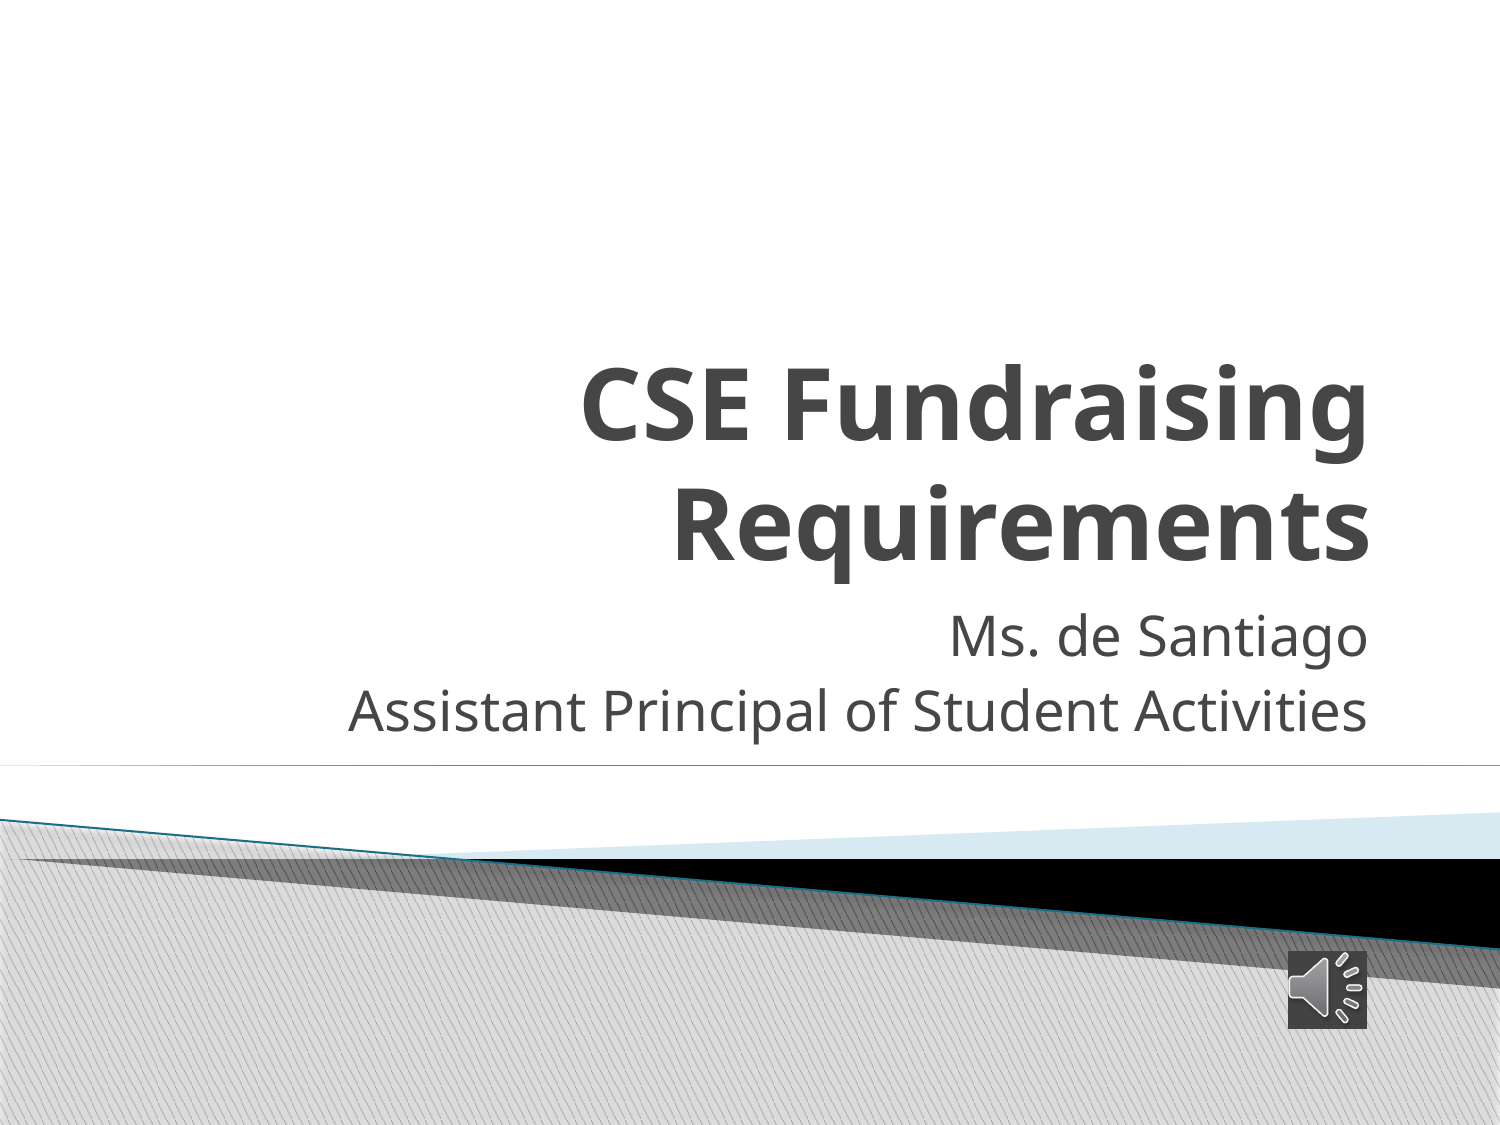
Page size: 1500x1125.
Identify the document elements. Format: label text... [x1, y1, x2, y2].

picture [5, 859, 1500, 1031]
subtitle Ms. de Santiago Assistant Principal of Student Activities [112, 592, 1388, 790]
title CSE Fundraising Requirements [112, 287, 1388, 588]
